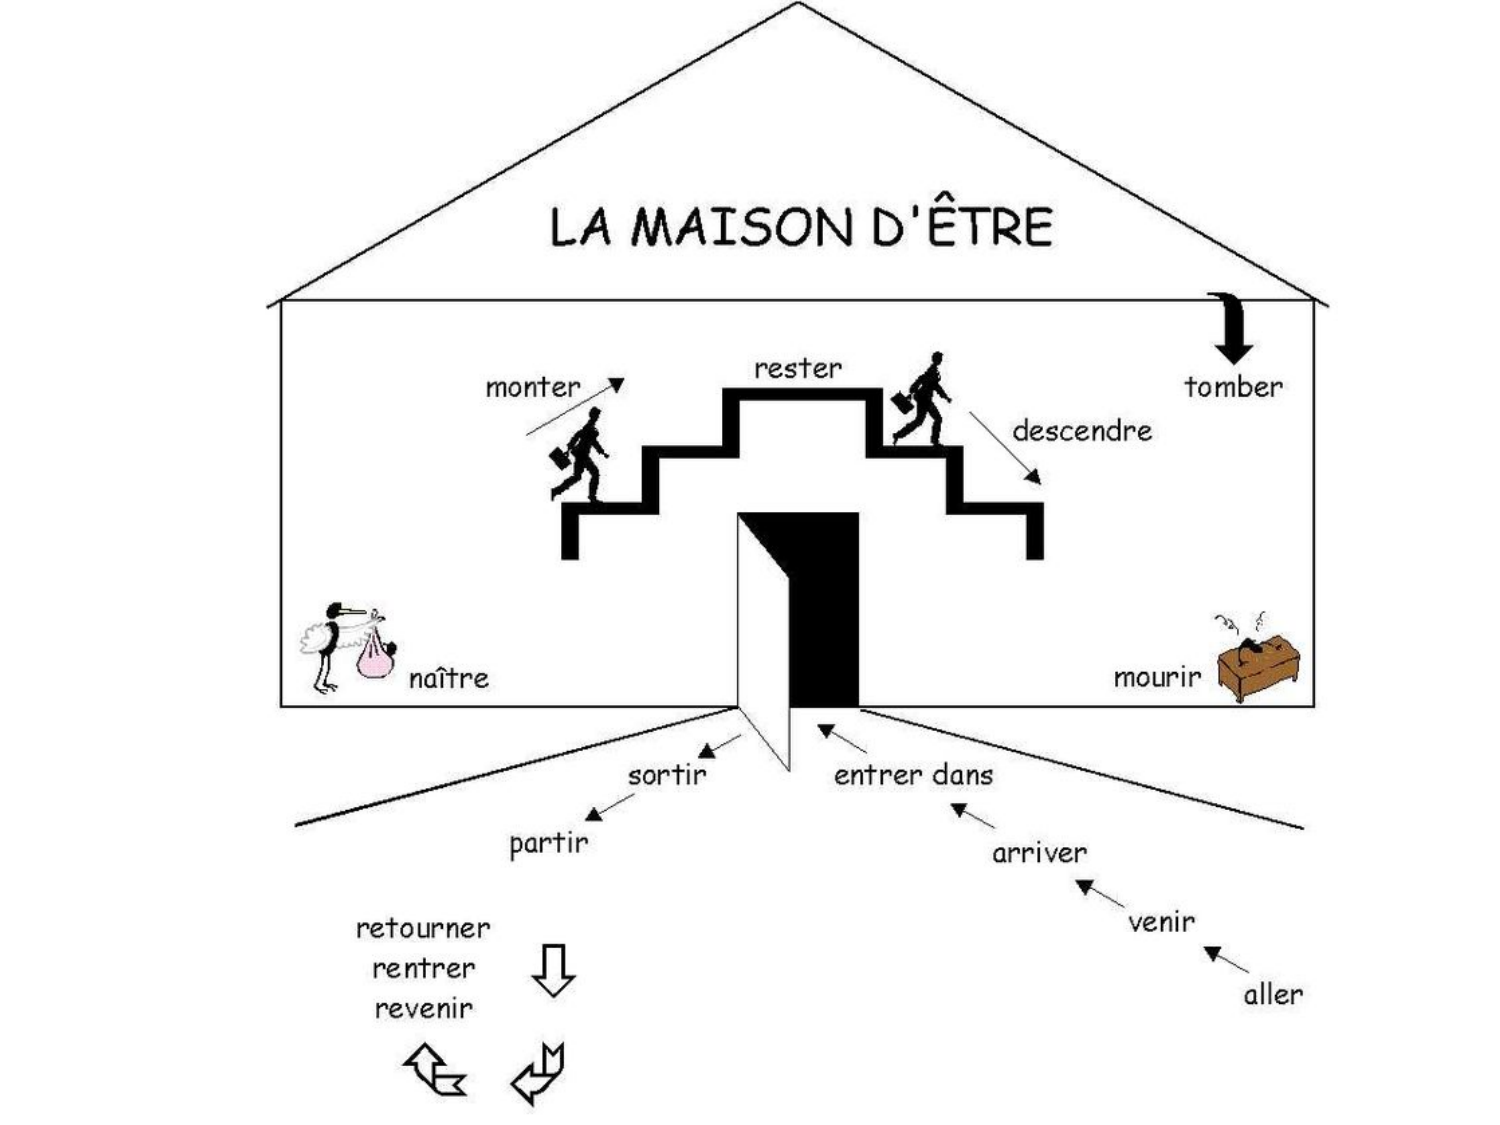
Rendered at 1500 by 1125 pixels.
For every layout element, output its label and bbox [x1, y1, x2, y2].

picture [265, 0, 1338, 1125]
